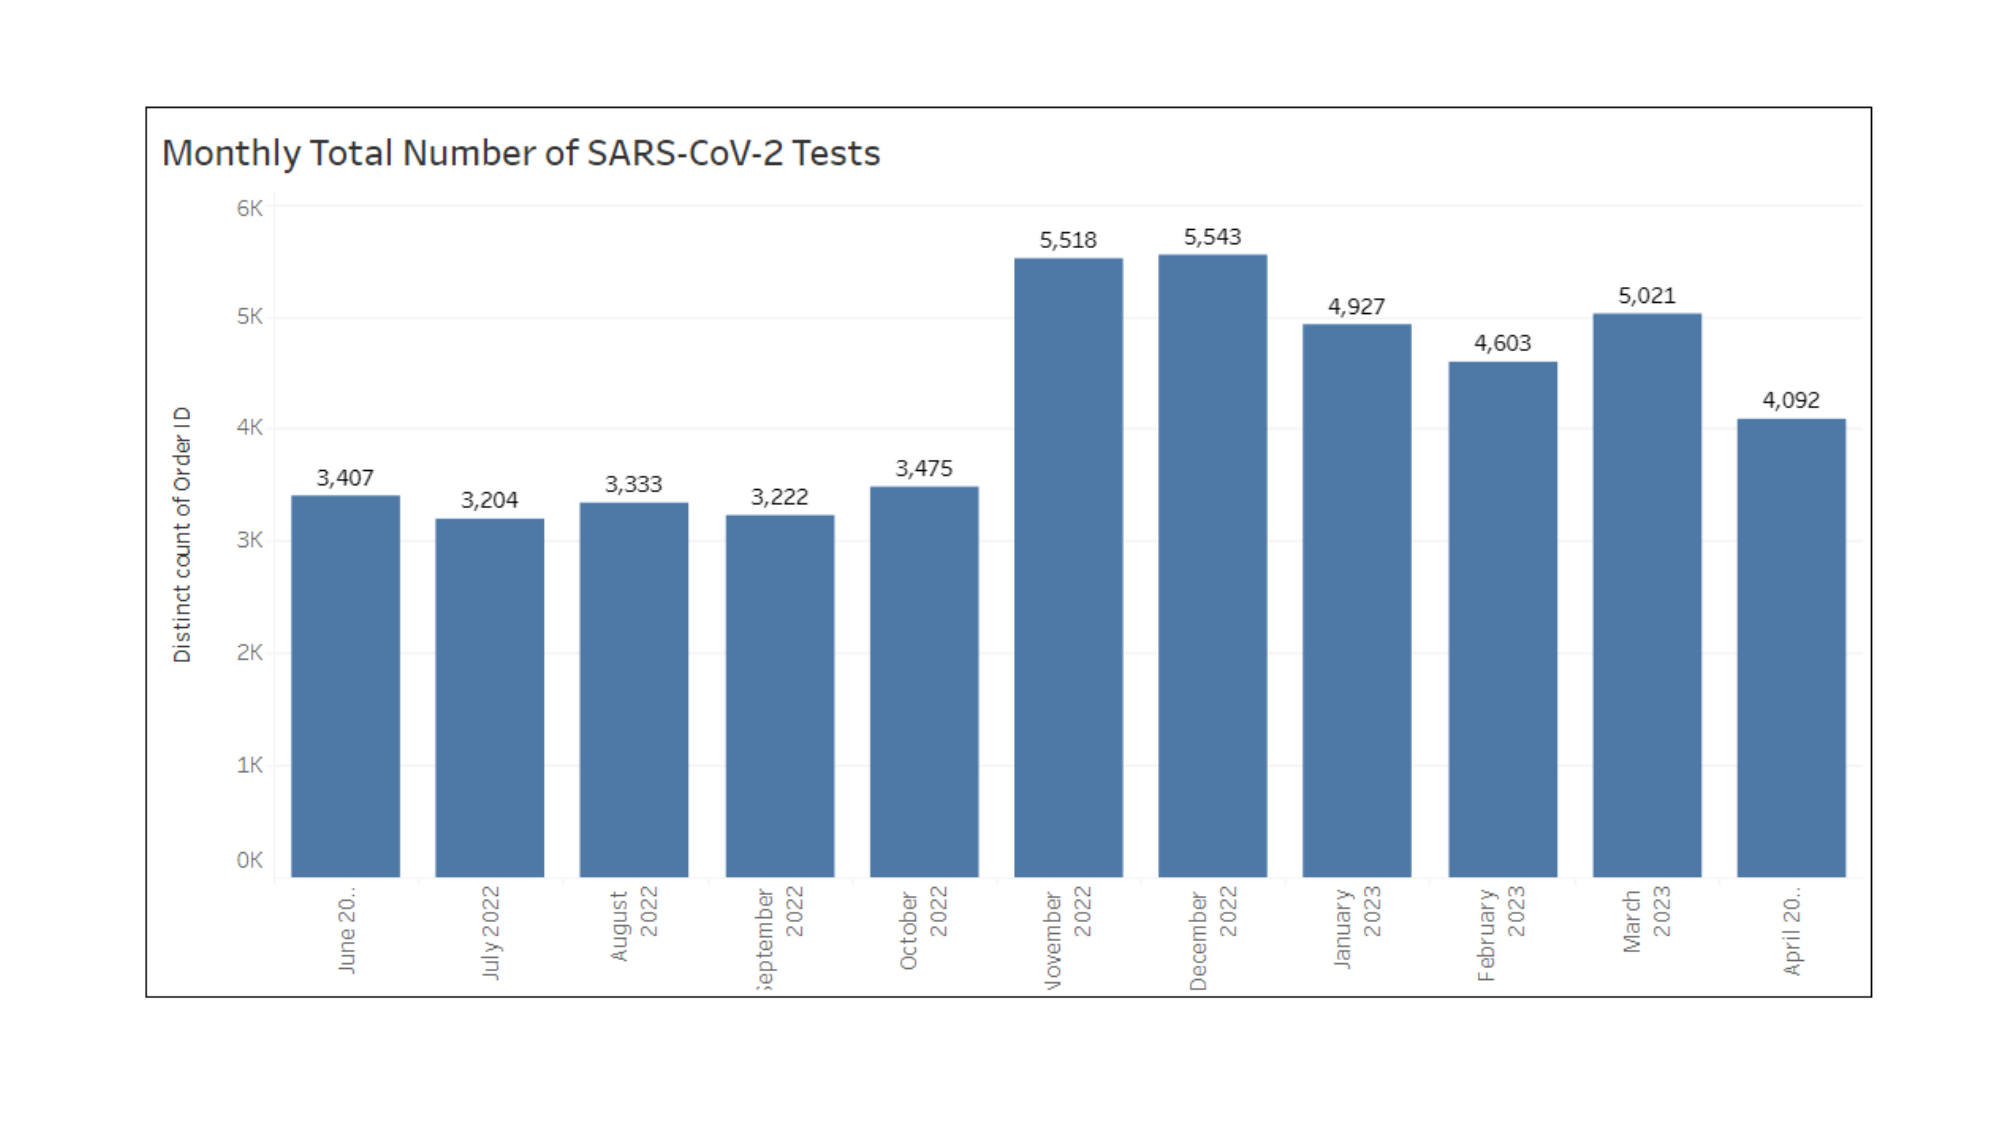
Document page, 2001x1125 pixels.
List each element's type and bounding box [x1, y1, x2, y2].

list [133, 90, 1909, 1006]
